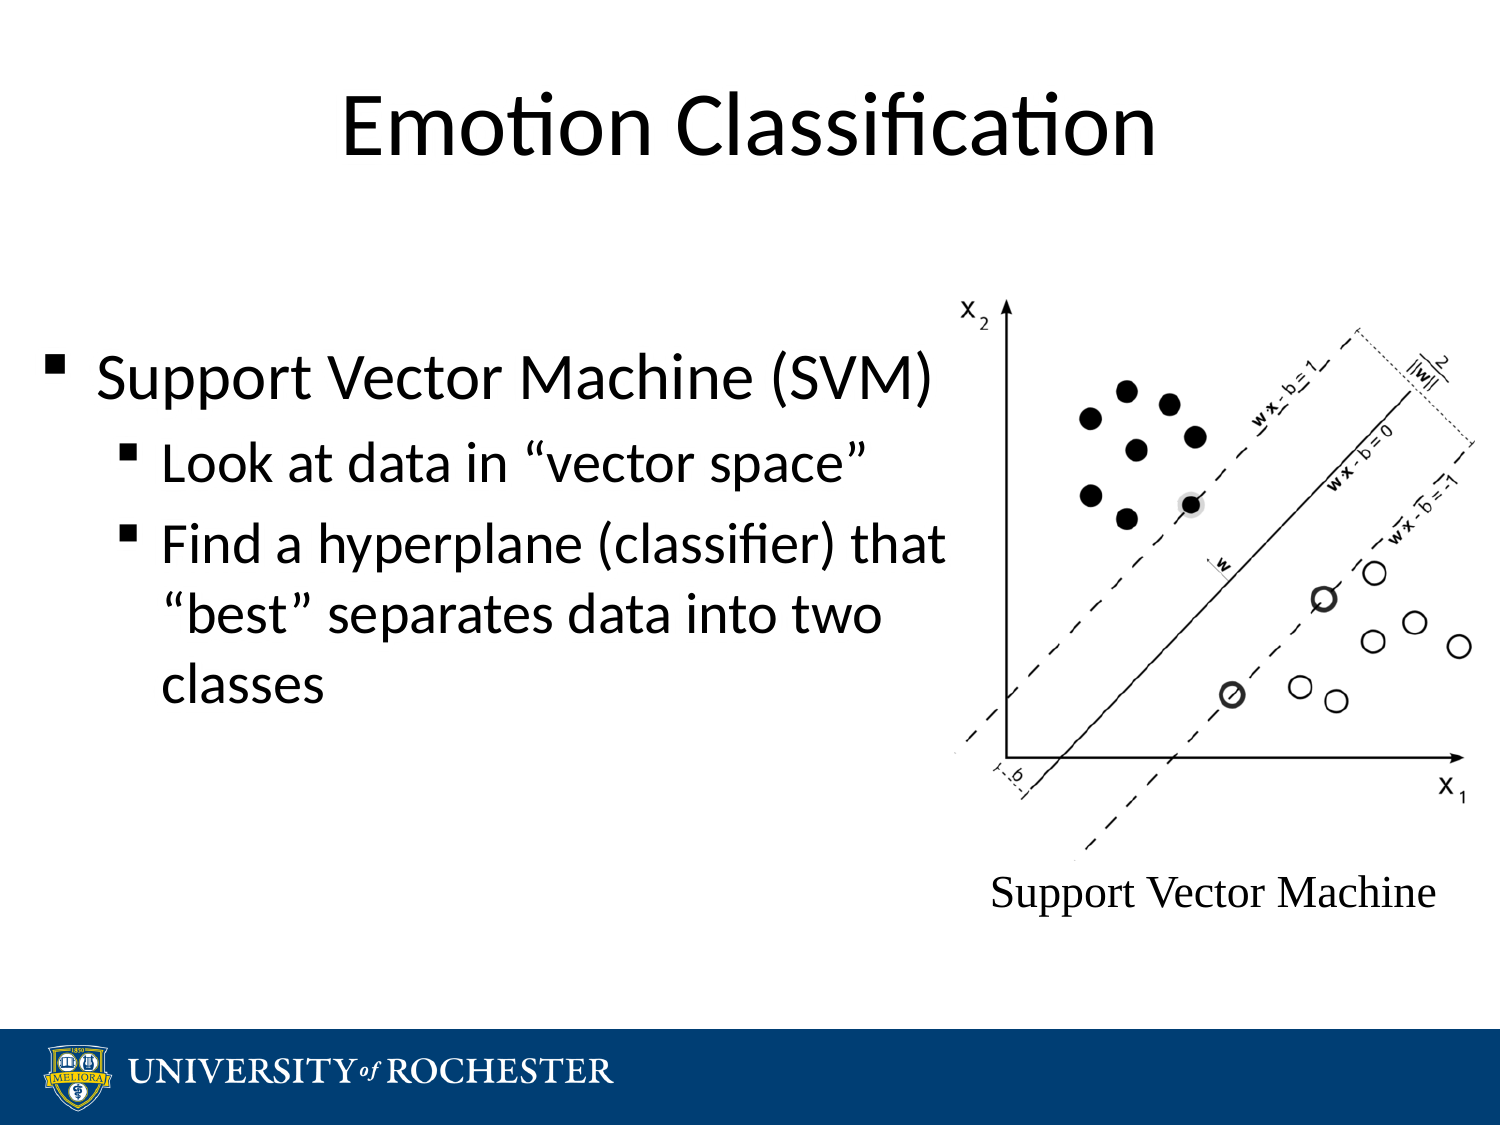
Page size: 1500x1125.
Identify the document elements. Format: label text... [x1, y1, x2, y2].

picture [0, 1029, 1500, 1125]
text_box Support Vector Machine [974, 854, 1500, 924]
picture [954, 299, 1476, 862]
title Emotion Classification [112, 24, 1388, 213]
list Support Vector Machine (SVM) Look at data in “vector space” Find a hyperplane (classifier) that “best” separates data into two classes [24, 324, 1038, 1001]
